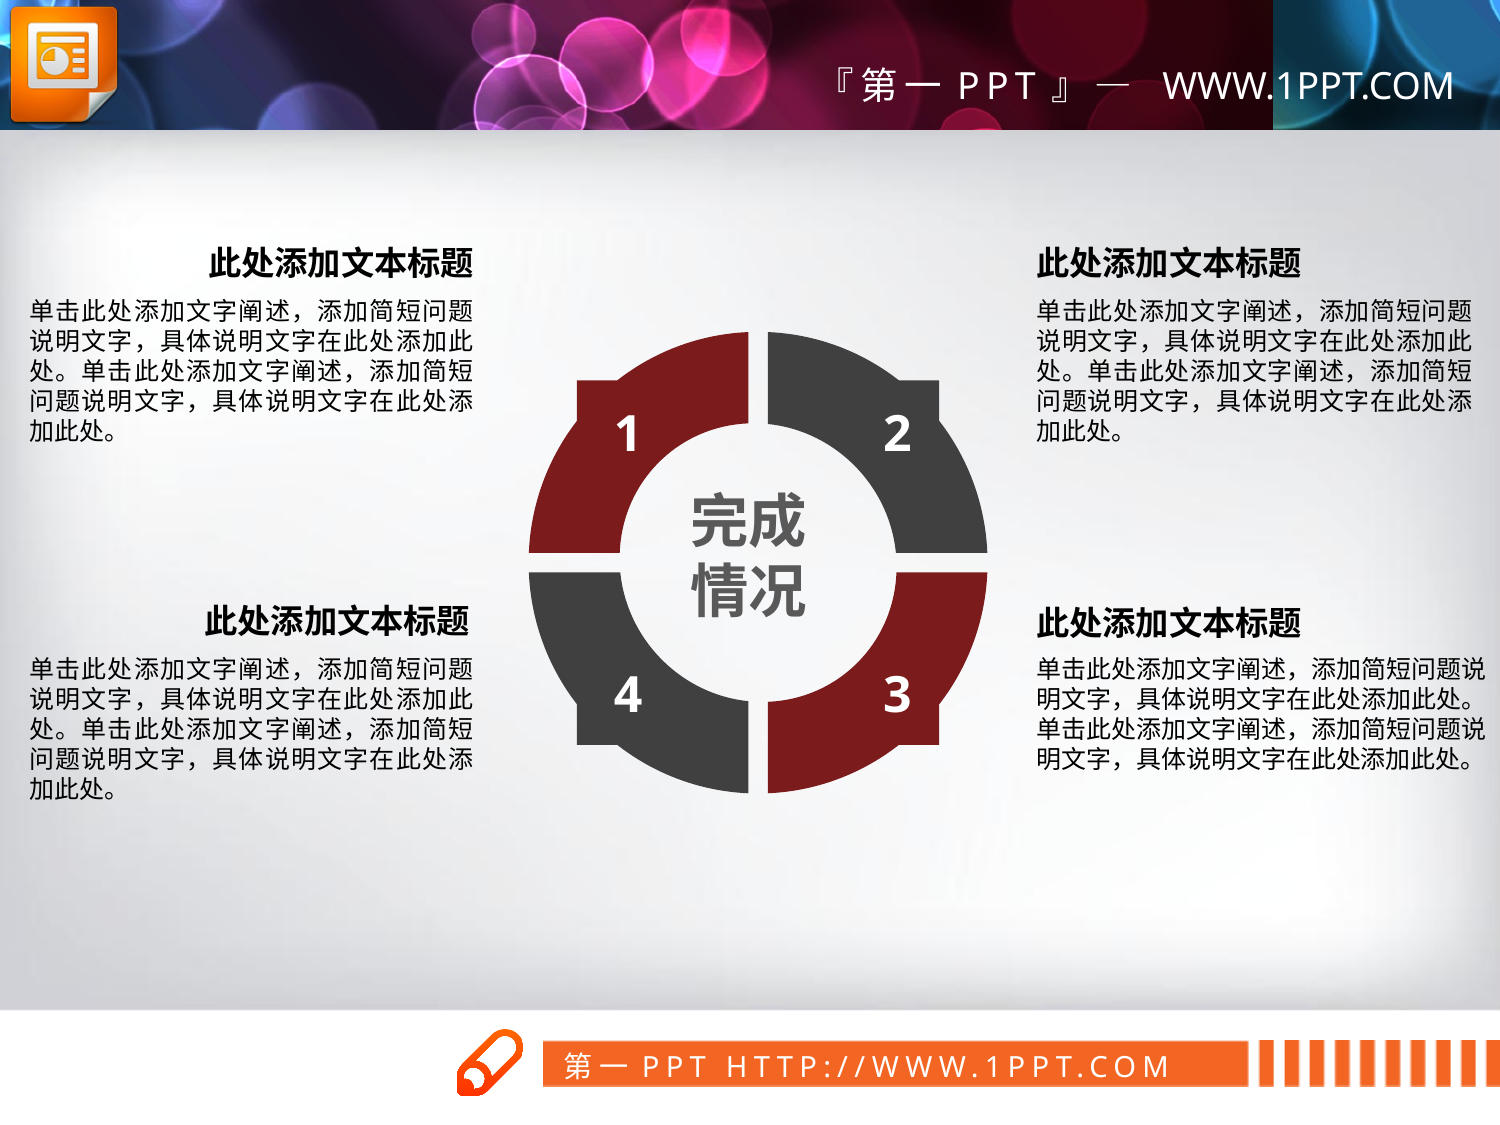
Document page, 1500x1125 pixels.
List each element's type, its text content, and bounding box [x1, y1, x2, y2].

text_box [528, 572, 749, 794]
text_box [767, 331, 988, 553]
text_box 完成情况 [672, 484, 825, 625]
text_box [1036, 602, 1487, 806]
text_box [29, 242, 475, 478]
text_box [528, 331, 749, 553]
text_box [1036, 242, 1474, 478]
picture [543, 1040, 1500, 1087]
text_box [29, 600, 475, 836]
picture [0, 0, 1500, 1012]
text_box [767, 572, 988, 794]
